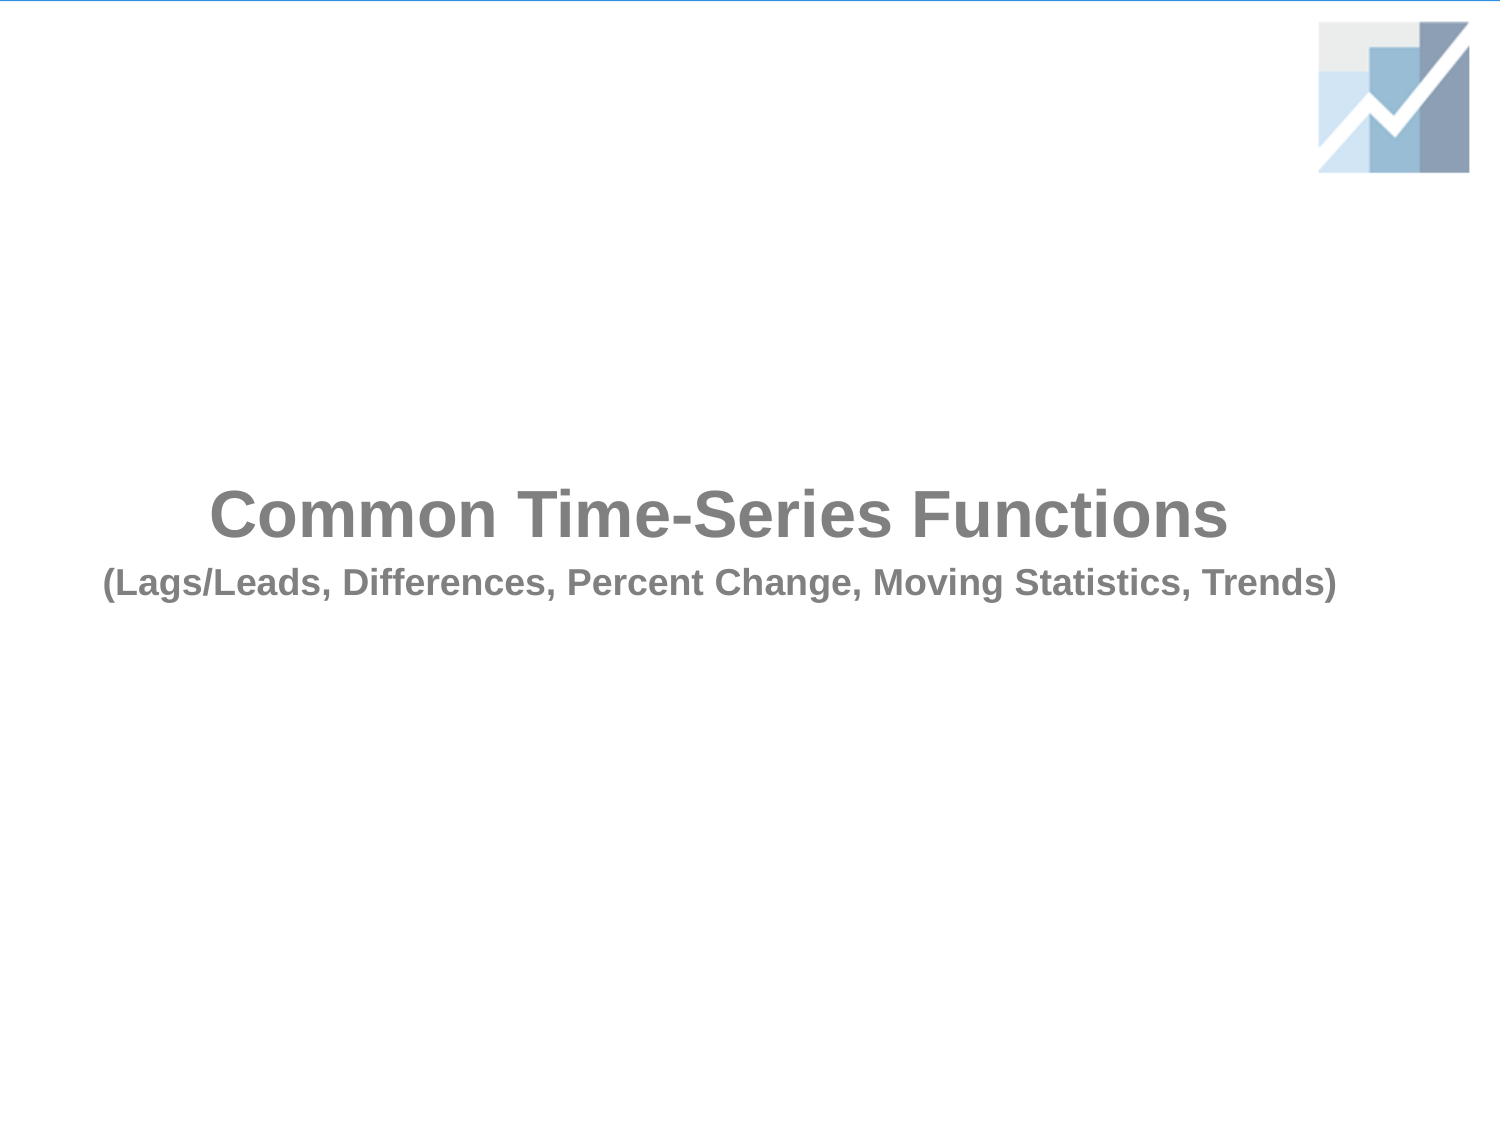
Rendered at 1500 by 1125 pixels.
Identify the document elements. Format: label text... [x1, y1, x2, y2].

picture [1300, 11, 1479, 181]
subtitle Common Time-Series Functions (Lags/Leads, Differences, Percent Change, Moving Statistics, Trends) [63, 463, 1377, 727]
